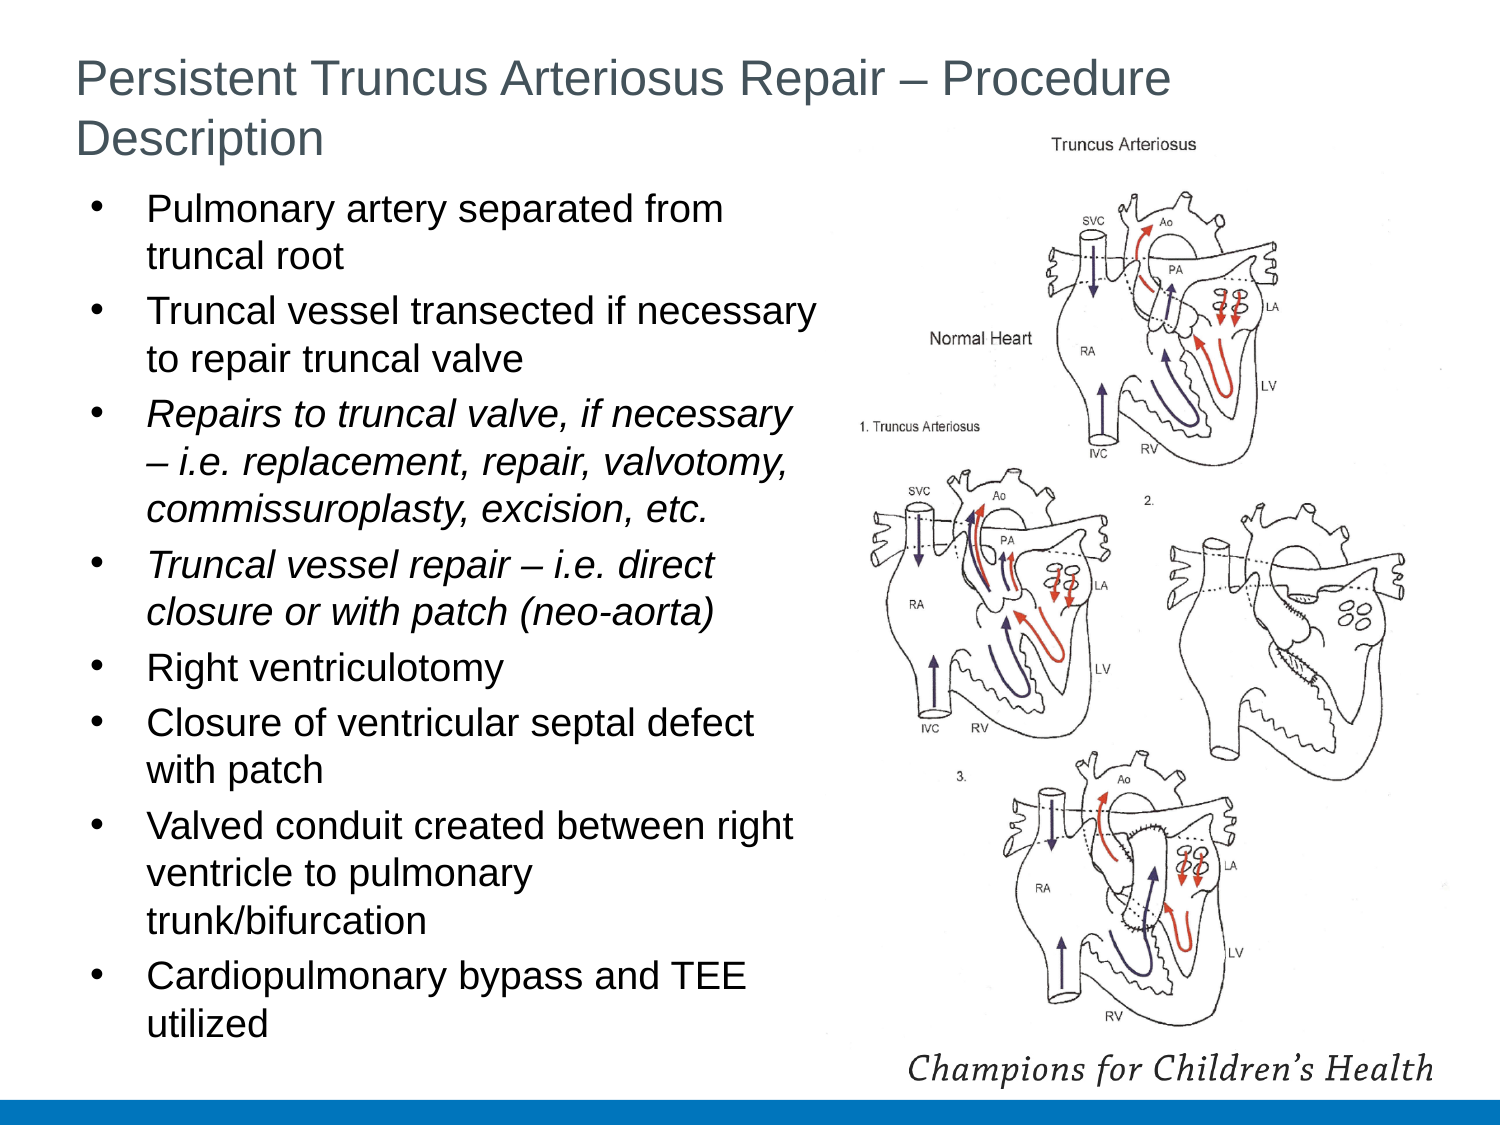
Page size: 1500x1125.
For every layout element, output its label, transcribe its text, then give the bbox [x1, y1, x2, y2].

list Pulmonary artery separated from truncal root Truncal vessel transected if necessary to repair truncal valve Repairs to truncal valve, if necessary – i.e. replacement, repair, valvotomy, commissuroplasty, excision, etc. Truncal vessel repair – i.e. direct closure or with patch (neo-aorta) Right ventriculotomy Closure of ventricular septal defect with patch Valved conduit created between right ventricle to pulmonary trunk/bifurcation Cardiopulmonary bypass and TEE utilized [74, 174, 838, 1076]
title Persistent Truncus Arteriosus Repair – Procedure Description [74, 44, 1426, 138]
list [824, 124, 1451, 1051]
picture [909, 1053, 1432, 1089]
